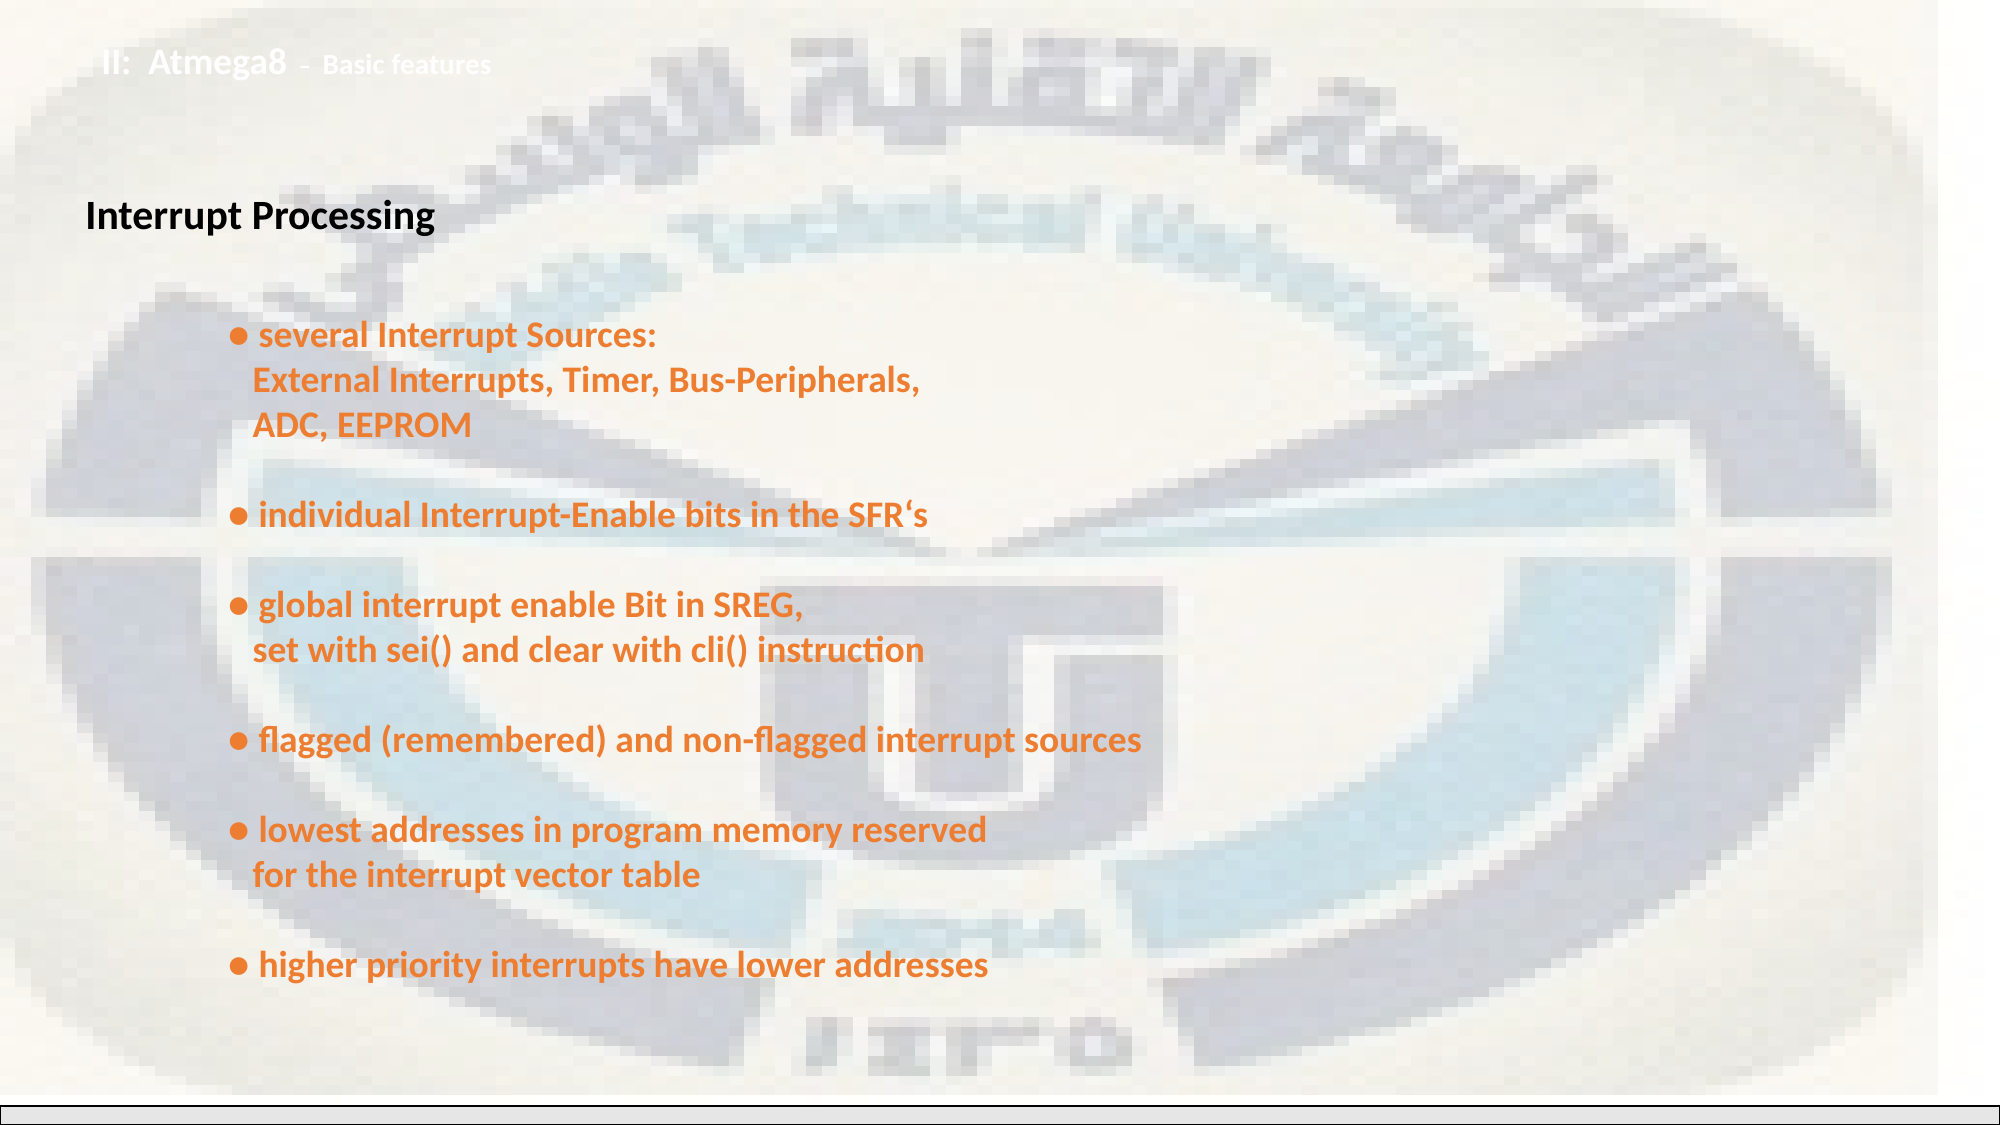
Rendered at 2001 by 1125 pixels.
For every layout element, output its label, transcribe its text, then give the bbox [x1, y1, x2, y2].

text_box Interrupt Processing [70, 180, 1930, 246]
text_box Label Operator Operand[s] ;Comment INIT: mov ax, bx ; Copy contents of bx into ax Label - INIT: Operator - mov Operands - ax and bx Comment - alphanumeric string between ; and \n Not case sensitive Unlike other assemblers, destination operand is first mov is the mnemonic that the assembler translates into an opcode [0, 0, 2000, 1105]
text_box ● several Interrupt Sources: External Interrupts, Timer, Bus-Peripherals, ADC, EEPROM ● individual Interrupt-Enable bits in the SFR‘s ● global interrupt enable Bit in SREG, set with sei() and clear with cli() instruction ● flagged (remembered) and non-flagged interrupt sources ● lowest addresses in program memory reserved for the interrupt vector table ● higher priority interrupts have lower addresses [212, 302, 1804, 1038]
text_box II: Atmega8 – Basic features [86, 29, 1457, 90]
text_box [0, 1105, 2000, 1125]
